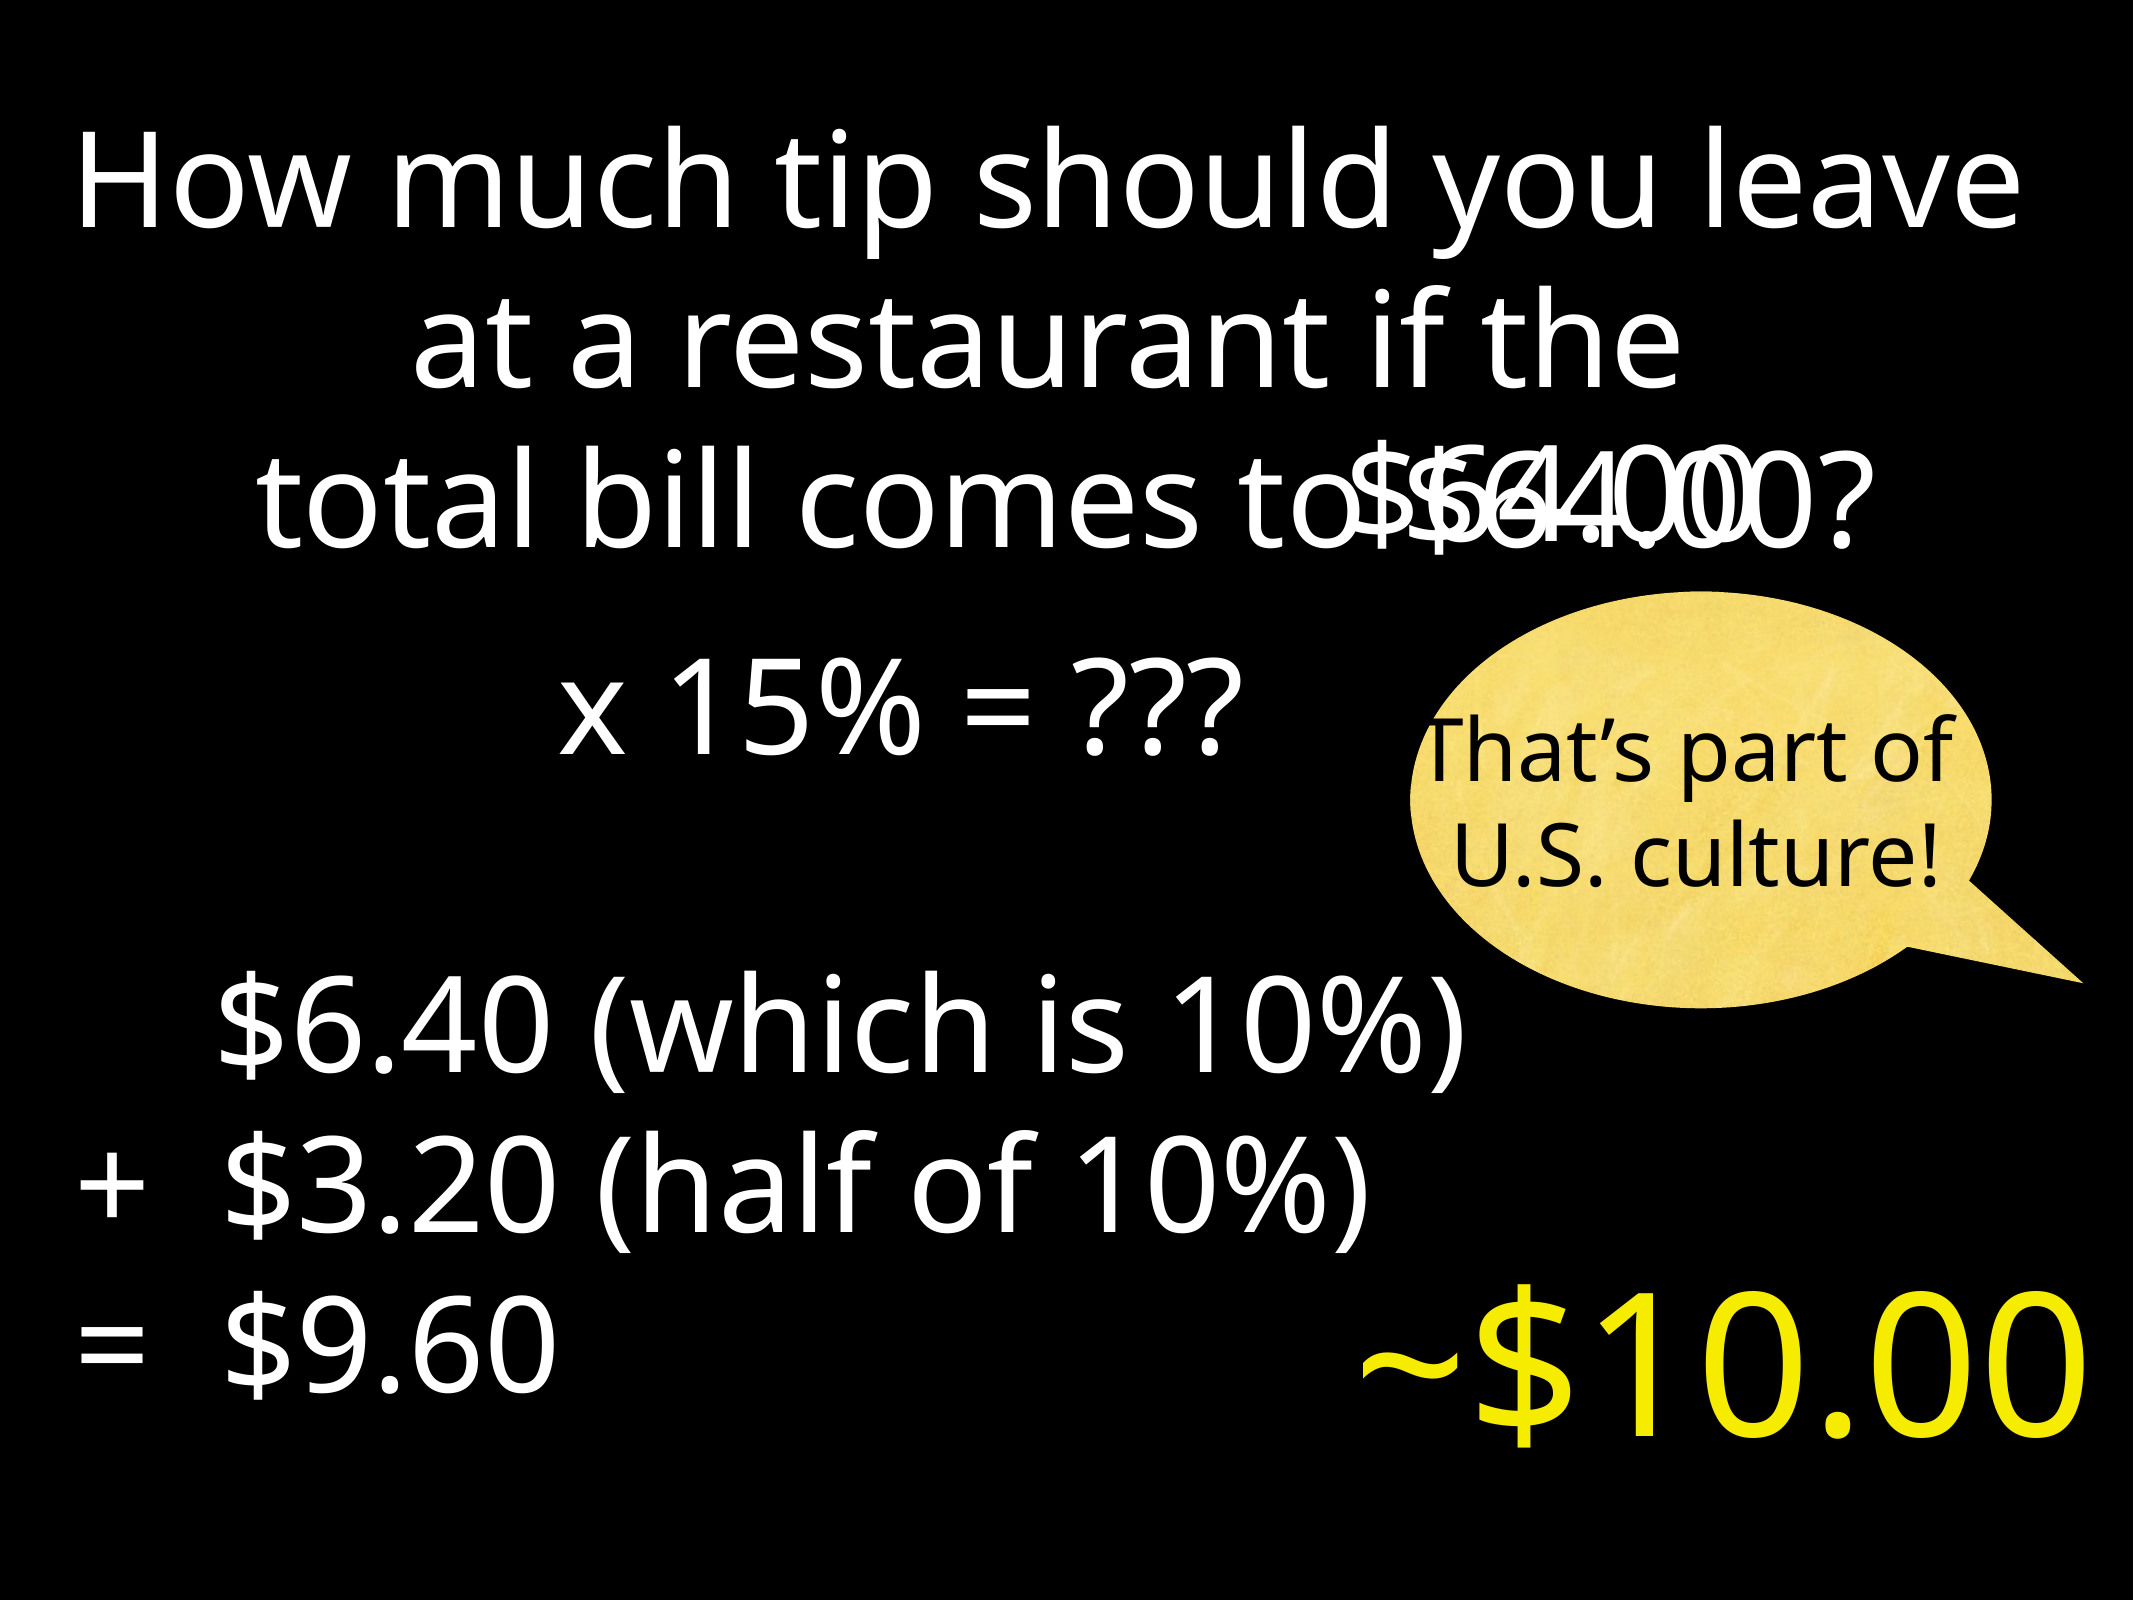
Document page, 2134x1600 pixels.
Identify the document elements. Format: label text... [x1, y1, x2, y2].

text_box How much tip should you leave at a restaurant if the total bill comes to $64.00? [0, 86, 2132, 583]
text_box ~$10.00 [1345, 1227, 2103, 1485]
text_box [1458, 591, 1944, 685]
text_box $6.40 (which is 10%) + $3.20 (half of 10%) = $9.60 [66, 930, 1736, 1428]
text_box $64.00 [1336, 400, 1771, 577]
text_box [1456, 913, 2084, 1009]
text_box That’s part of U.S. culture! [1235, 685, 2134, 913]
text_box x 15% = ??? [549, 612, 1254, 790]
